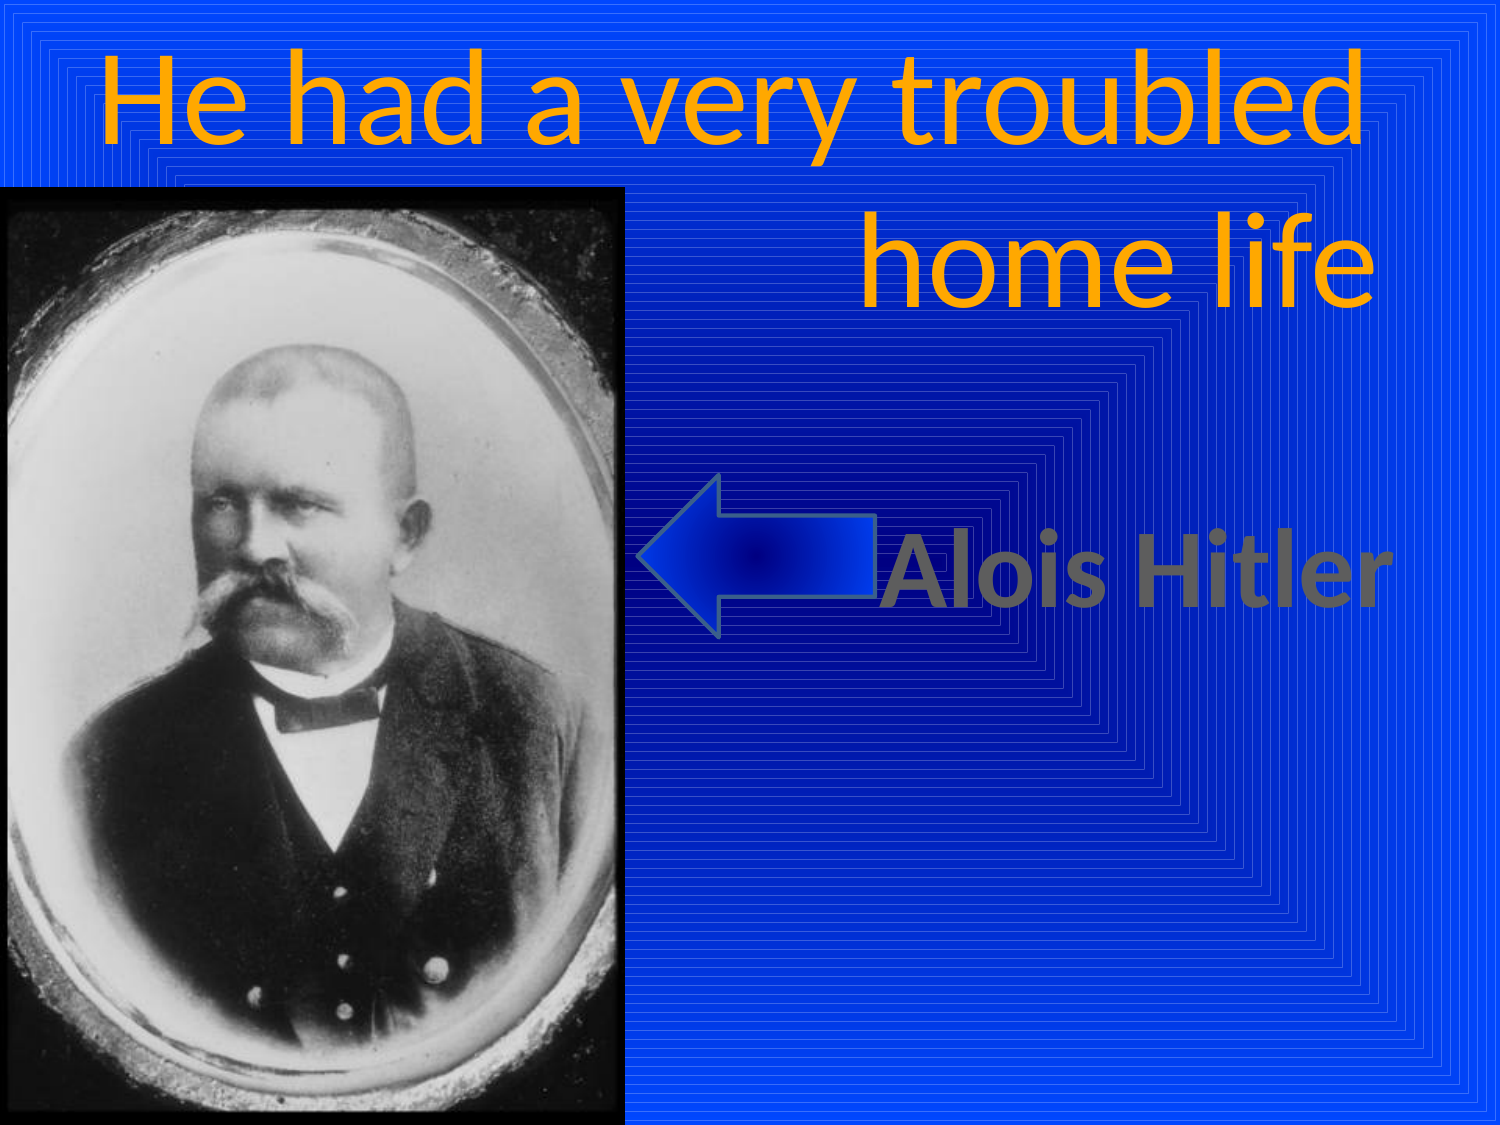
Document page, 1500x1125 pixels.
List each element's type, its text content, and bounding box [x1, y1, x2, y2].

picture [0, 187, 626, 1125]
text_box home life [840, 162, 1395, 343]
text_box Alois Hitler [864, 487, 1412, 638]
text_box He had a very troubled [0, 0, 1500, 180]
text_box [635, 472, 878, 640]
